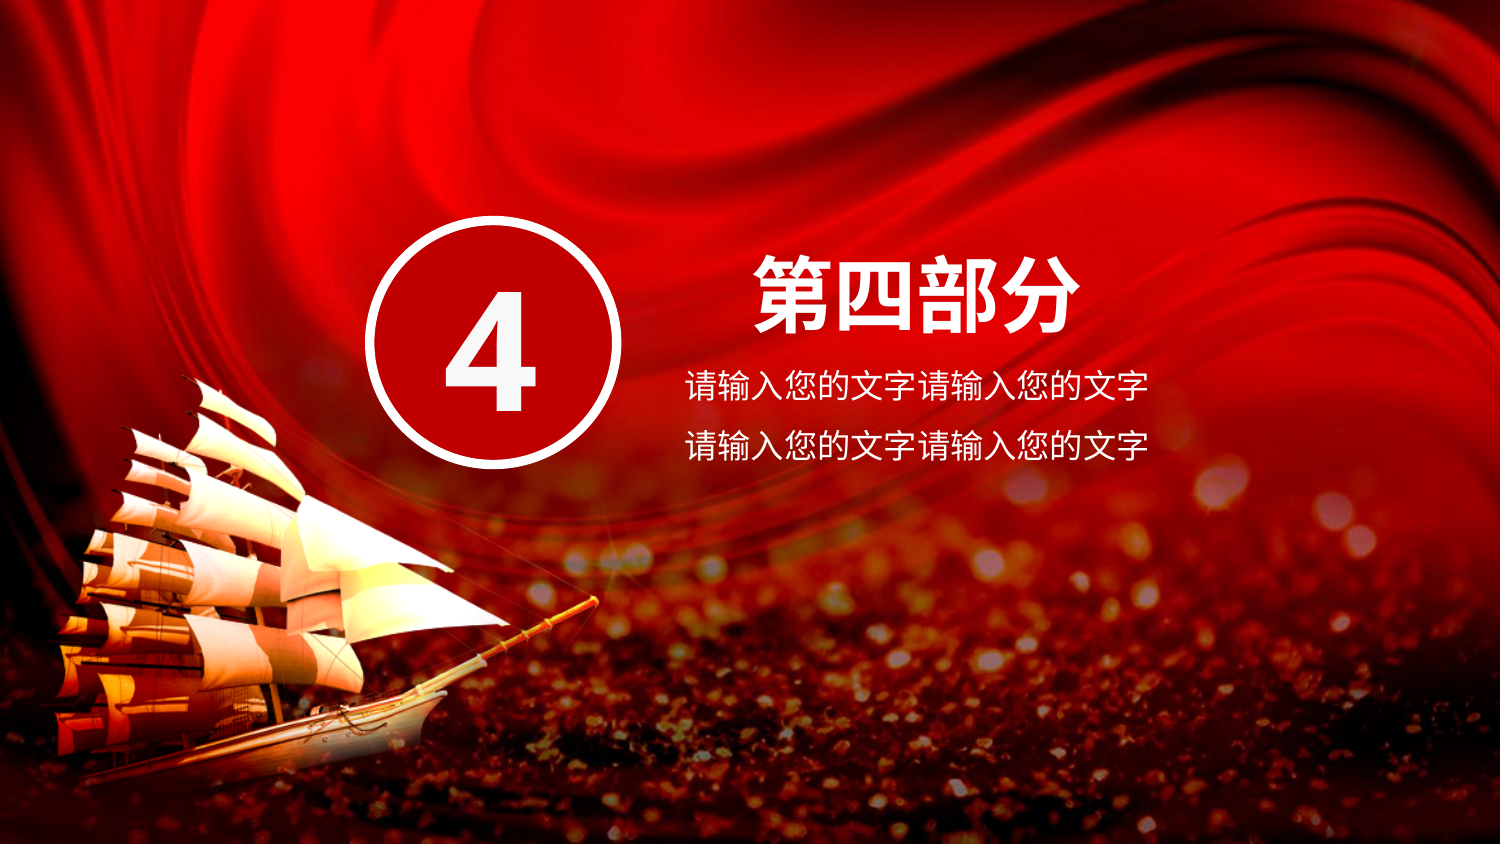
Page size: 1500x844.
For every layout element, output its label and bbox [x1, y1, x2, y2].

picture [0, 0, 1500, 844]
text_box [369, 220, 617, 465]
